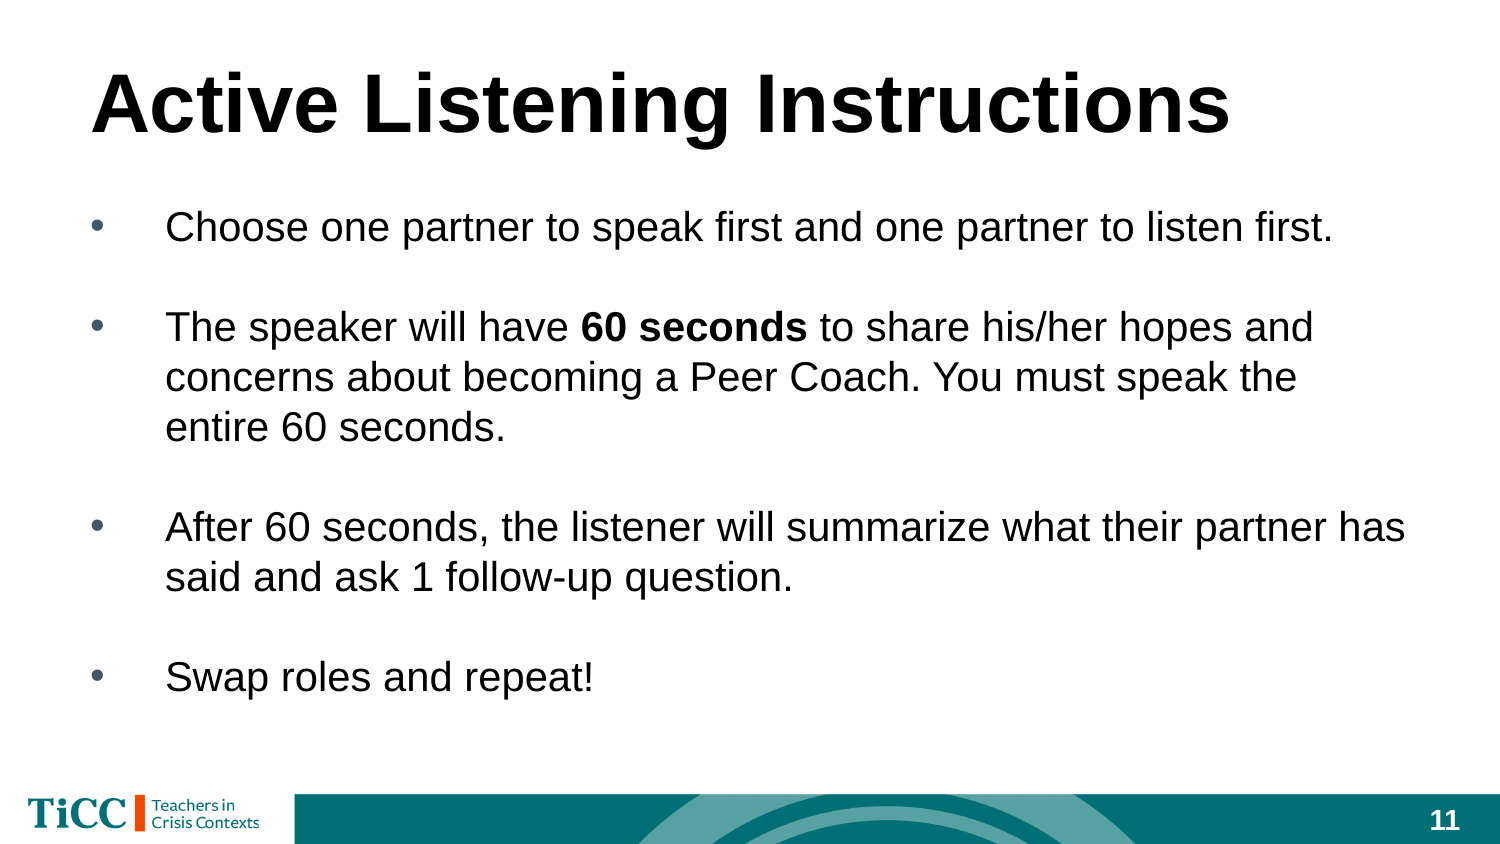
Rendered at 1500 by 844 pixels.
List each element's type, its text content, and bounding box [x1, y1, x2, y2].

title Active Listening Instructions [75, 0, 1371, 164]
list Choose one partner to speak first and one partner to listen first. The speaker will have 60 seconds to share his/her hopes and concerns about becoming a Peer Coach. You must speak the entire 60 seconds. After 60 seconds, the listener will summarize what their partner has said and ask 1 follow-up question. Swap roles and repeat! [75, 184, 1425, 754]
slide_number 11 [1414, 786, 1500, 844]
picture [0, 0, 1500, 844]
